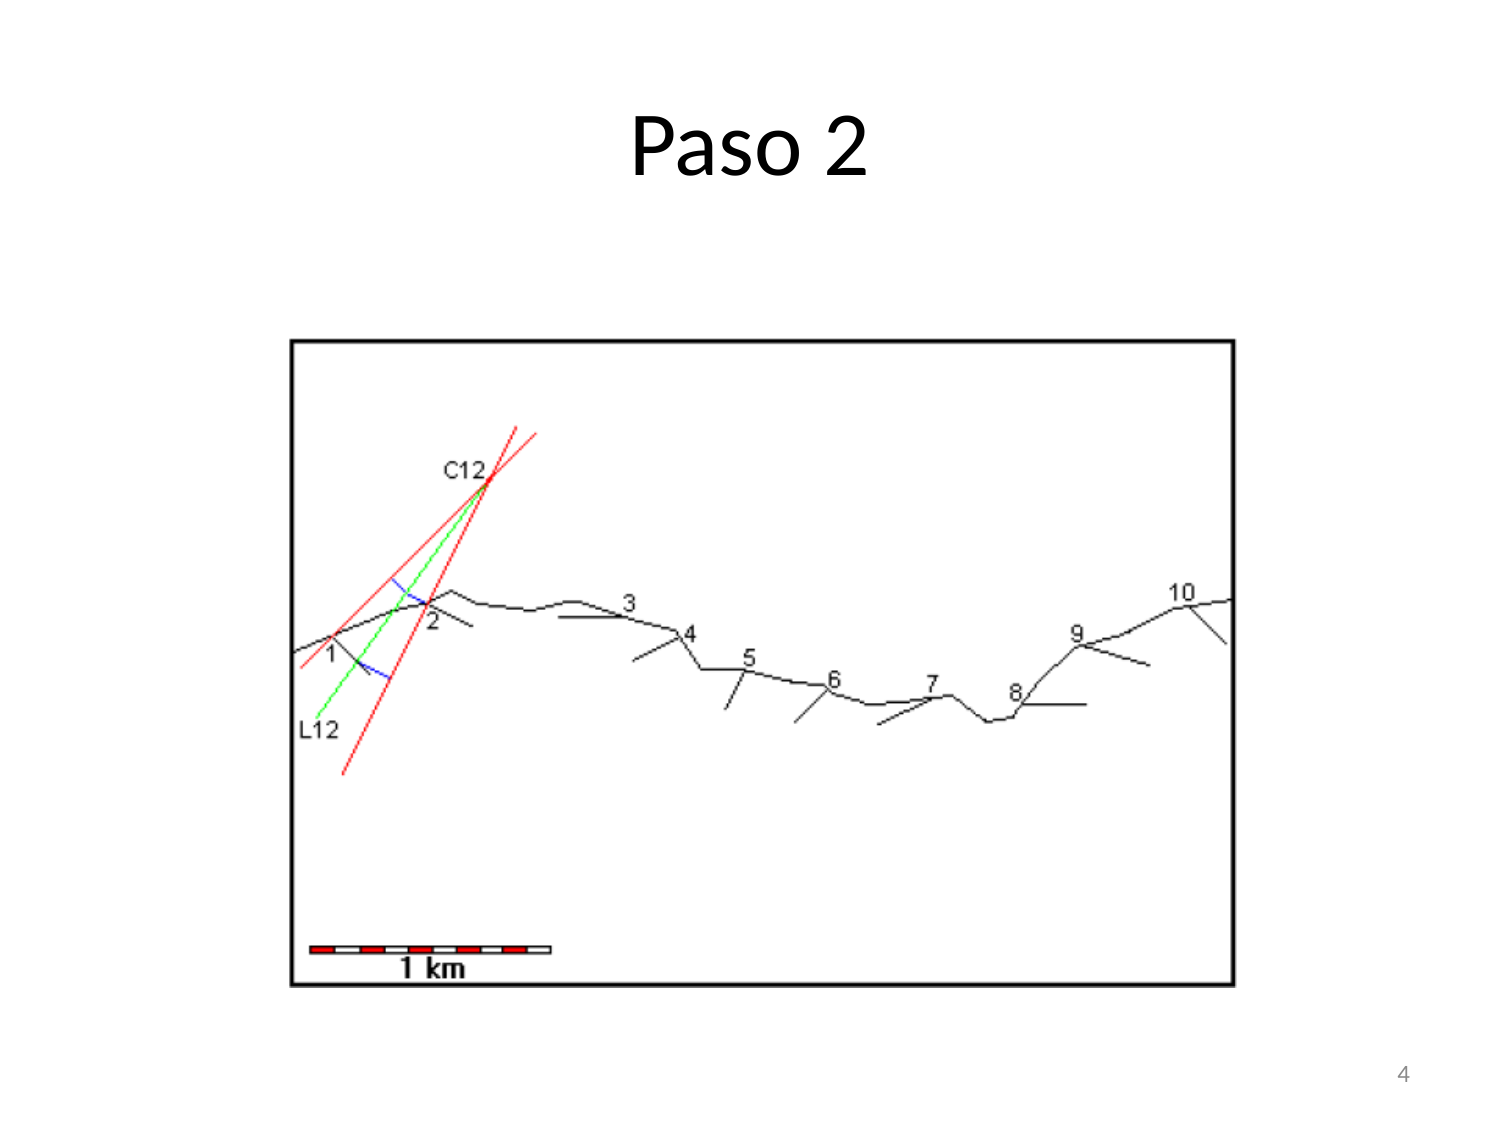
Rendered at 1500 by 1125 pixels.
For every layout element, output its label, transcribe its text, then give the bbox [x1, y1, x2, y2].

picture [288, 337, 1237, 989]
title Paso 2 [75, 45, 1425, 233]
slide_number 4 [1074, 1042, 1425, 1103]
